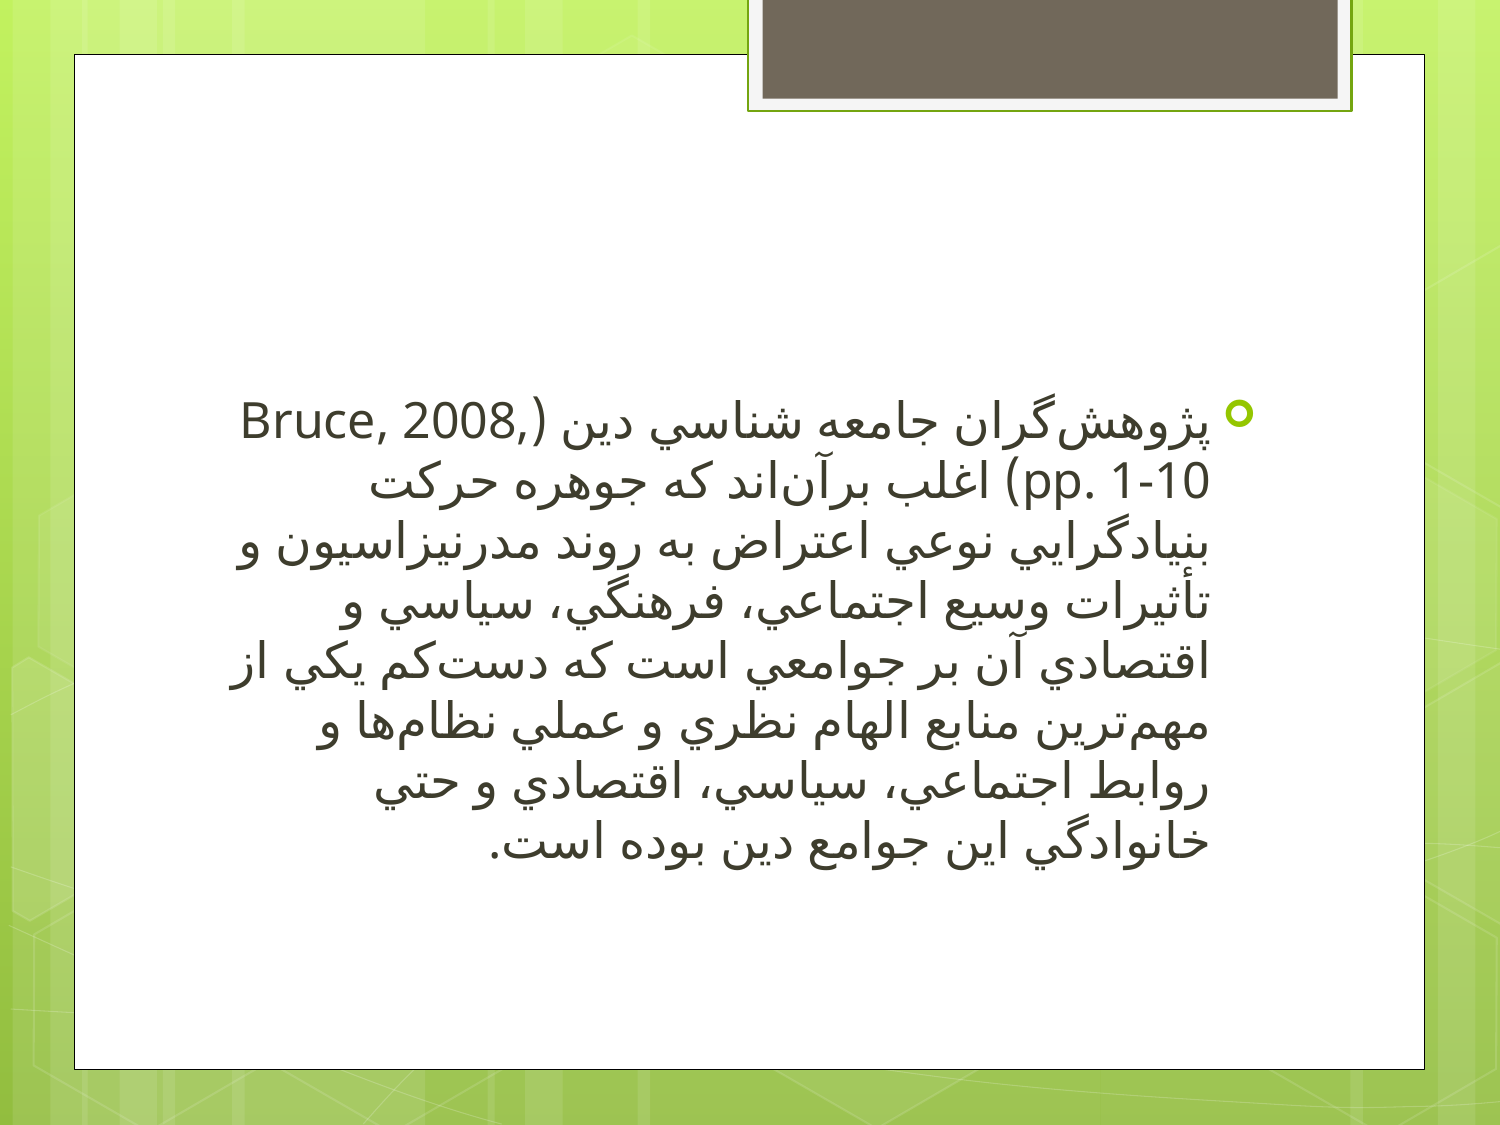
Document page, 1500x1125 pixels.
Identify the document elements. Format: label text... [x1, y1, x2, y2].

list پژوهش‌گران جامعه شناسي دين (Bruce, 2008, pp. 1-10) اغلب برآن‌اند که جوهره حرکت بنيادگرايي نوعي اعتراض به روند مدرنيزاسيون و تأثيرات وسيع اجتماعي، فرهنگي، سياسي و اقتصادي آن بر جوامعي است که دست‌کم يکي از مهم‌ترين منابع الهام نظري و عملي نظام‌ها و روابط اجتماعي، سياسي، اقتصادي و حتي خانوادگي اين جوامع دين بوده است. [171, 381, 1283, 957]
